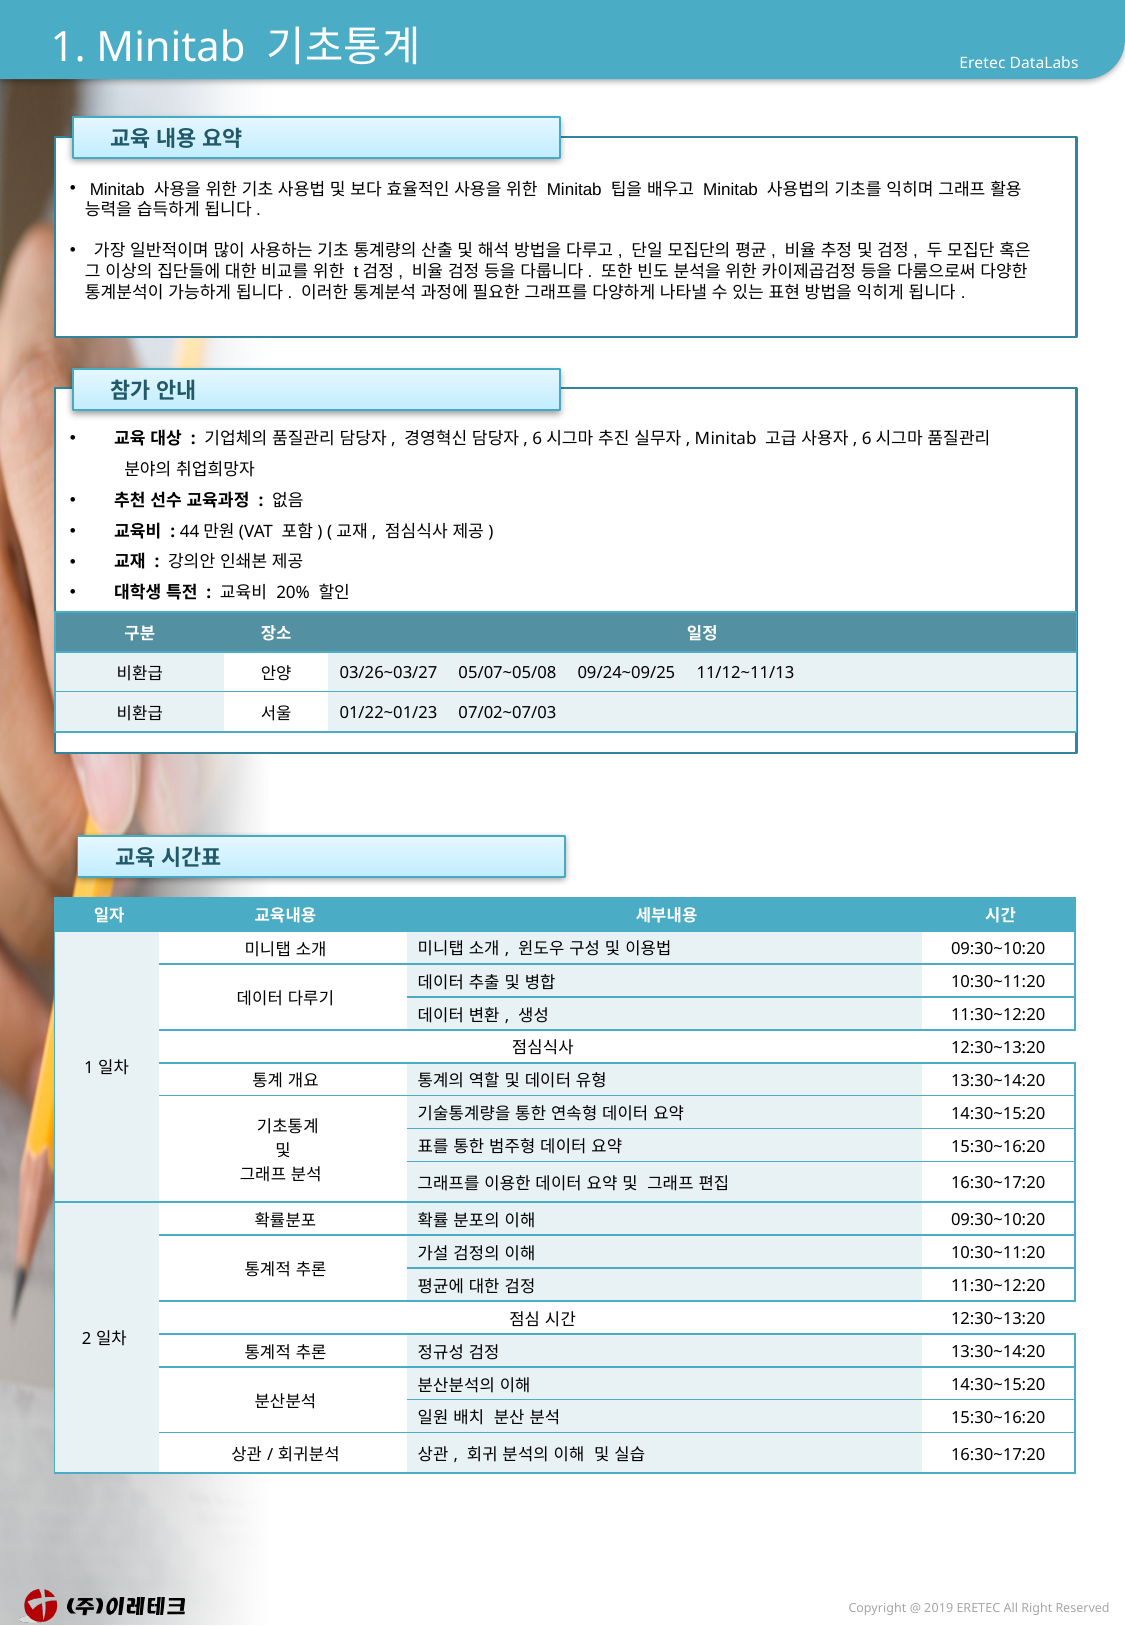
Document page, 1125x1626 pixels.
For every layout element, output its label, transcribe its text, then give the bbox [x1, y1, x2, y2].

table_cell 통계의 역할 및 데이터 유형 [407, 1064, 922, 1095]
text_box 교육 대상 : 기업체의 품질관리 담당자, 경영혁신 담당자, 6시그마 추진 실무자, Minitab 고급 사용자, 6시그마 품질관리 분야의 취업희망자 추천 선수 교육과정 : 없음 교육비 : 44만원(VAT 포함) (교재, 점심식사 제공) 교재 : 강의안 인쇄본 제공 대학생 특전 : 교육비 20% 할인 [55, 409, 1039, 611]
table_cell 03/26~03/27 05/07~05/08 09/24~09/25 11/12~11/13 [328, 653, 1076, 691]
table_cell 표를 통한 범주형 데이터 요약 [407, 1129, 922, 1161]
table_cell 통계적 추론 [159, 1236, 407, 1300]
table_header 구분 [56, 613, 224, 651]
table_cell 점심식사 [159, 1031, 922, 1062]
table_header 일자 [55, 899, 159, 930]
text_box [53, 386, 1079, 755]
table_cell 13:30~14:20 [922, 1064, 1074, 1095]
text_box 교육 시간표 [77, 835, 566, 878]
table_cell 10:30~11:20 [922, 965, 1074, 996]
table_cell 14:30~15:20 [922, 1096, 1074, 1128]
table_cell 12:30~13:20 [922, 1031, 1075, 1062]
table_cell 2일차 [55, 1203, 159, 1472]
table_cell 통계 개요 [159, 1064, 407, 1095]
table_cell 기초통계 및 그래프 분석 [159, 1096, 407, 1201]
table_cell 가설 검정의 이해 [407, 1236, 922, 1267]
table_cell 13:30~14:20 [922, 1335, 1074, 1366]
table_cell 안양 [224, 653, 328, 691]
table_cell 확률분포 [159, 1203, 407, 1234]
table_cell 미니탭 소개 [159, 932, 407, 963]
table_header 교육내용 [159, 899, 407, 930]
table_cell 일원 배치 분산 분석 [407, 1400, 922, 1432]
text_box Minitab 사용을 위한 기초 사용법 및 보다 효율적인 사용을 위한 Minitab 팁을 배우고 Minitab 사용법의 기초를 익히며 그래프 활용 능력을 습득하게 됩니다. 가장 일반적이며 많이 사용하는 기초 통계량의 산출 및 해석 방법을 다루고, 단일 모집단의 평균, 비율 추정 및 검정, 두 모집단 혹은 그 이상의 집단들에 대한 비교를 위한 t검정, 비율 검정 등을 다룹니다. 또한 빈도 분석을 위한 카이제곱검정 등을 다룸으로써 다양한 통계분석이 가능하게 됩니다. 이러한 통계분석 과정에 필요한 그래프를 다양하게 나타낼 수 있는 표현 방법을 익히게 됩니다. [55, 170, 1066, 309]
text_box 참가 안내 [72, 368, 561, 411]
table_cell 분산분석의 이해 [407, 1368, 922, 1399]
table_cell 15:30~16:20 [922, 1400, 1074, 1432]
table_cell 09:30~10:20 [922, 1203, 1074, 1234]
table_cell 기술통계량을 통한 연속형 데이터 요약 [407, 1096, 922, 1128]
table_cell 16:30~17:20 [922, 1162, 1074, 1201]
table_cell 상관/회귀분석 [159, 1433, 407, 1472]
table_cell 12:30~13:20 [922, 1302, 1075, 1333]
table_cell 통계적 추론 [159, 1335, 407, 1366]
table_header 시간 [922, 899, 1074, 930]
table_cell 16:30~17:20 [922, 1433, 1074, 1472]
table_cell 데이터 추출 및 병합 [407, 965, 922, 996]
table_cell 데이터 변환, 생성 [407, 998, 922, 1029]
table_header 장소 [224, 613, 328, 651]
table_header 세부내용 [407, 899, 922, 930]
table_cell 15:30~16:20 [922, 1129, 1074, 1161]
table_cell 서울 [224, 692, 328, 731]
table_cell 미니탭 소개, 윈도우 구성 및 이용법 [407, 932, 922, 963]
table_cell 비환급 [56, 692, 224, 731]
table_cell 10:30~11:20 [922, 1236, 1074, 1267]
table_cell 1일차 [55, 932, 159, 1201]
table_cell 확률 분포의 이해 [407, 1203, 922, 1234]
table_cell 분산분석 [159, 1368, 407, 1432]
title 1. Minitab 기초통계 [35, 9, 634, 80]
picture [0, 48, 1125, 1625]
table_cell 정규성 검정 [407, 1335, 922, 1366]
table_cell 01/22~01/23 07/02~07/03 [328, 692, 1076, 731]
table_cell 11:30~12:20 [922, 998, 1074, 1029]
table_cell 그래프를 이용한 데이터 요약 및 그래프 편집 [407, 1162, 922, 1201]
table_cell 14:30~15:20 [922, 1368, 1074, 1399]
table_cell 09:30~10:20 [922, 932, 1074, 963]
text_box 교육 내용 요약 [72, 116, 561, 159]
table_cell 데이터 다루기 [159, 965, 407, 1029]
table_cell 비환급 [56, 653, 224, 691]
table_cell 점심 시간 [159, 1302, 922, 1333]
table_cell 상관, 회귀 분석의 이해 및 실습 [407, 1433, 922, 1472]
table_cell 평균에 대한 검정 [407, 1269, 922, 1300]
text_box [53, 135, 1079, 339]
table_cell 11:30~12:20 [922, 1269, 1074, 1300]
table_header 일정 [328, 613, 1076, 651]
